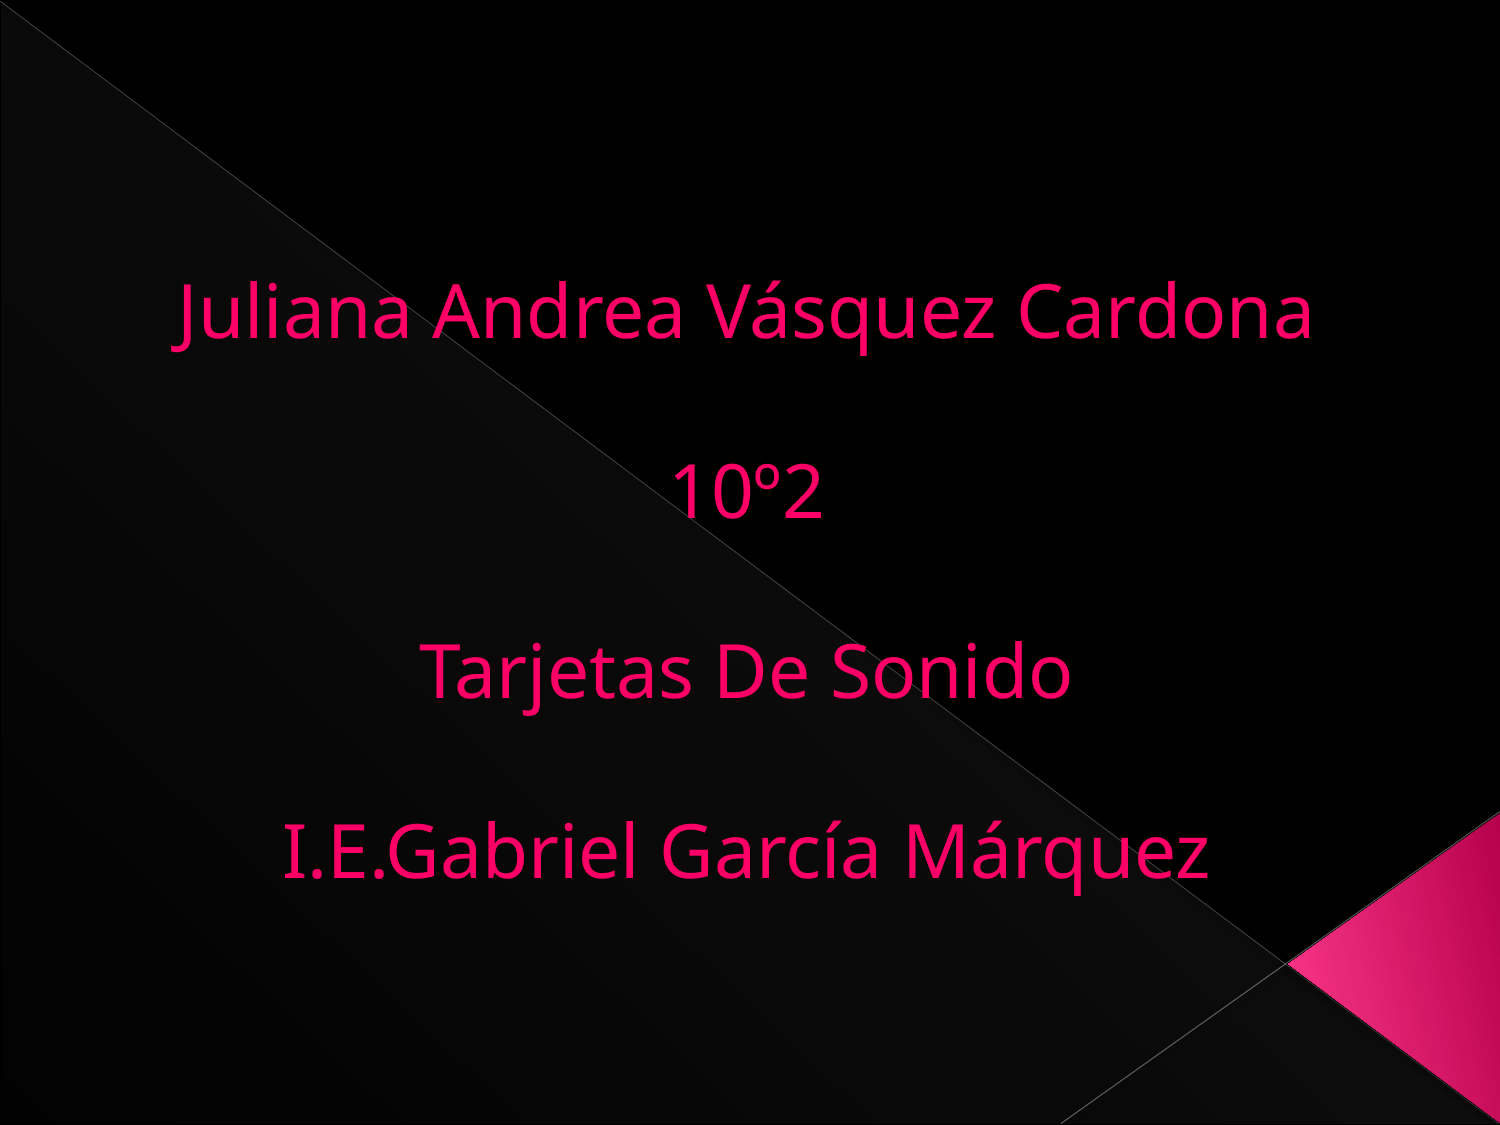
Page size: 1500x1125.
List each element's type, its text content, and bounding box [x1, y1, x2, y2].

subtitle Juliana Andrea Vásquez Cardona 10º2 Tarjetas De Sonido I.E.Gabriel García Márquez [88, 30, 1412, 929]
